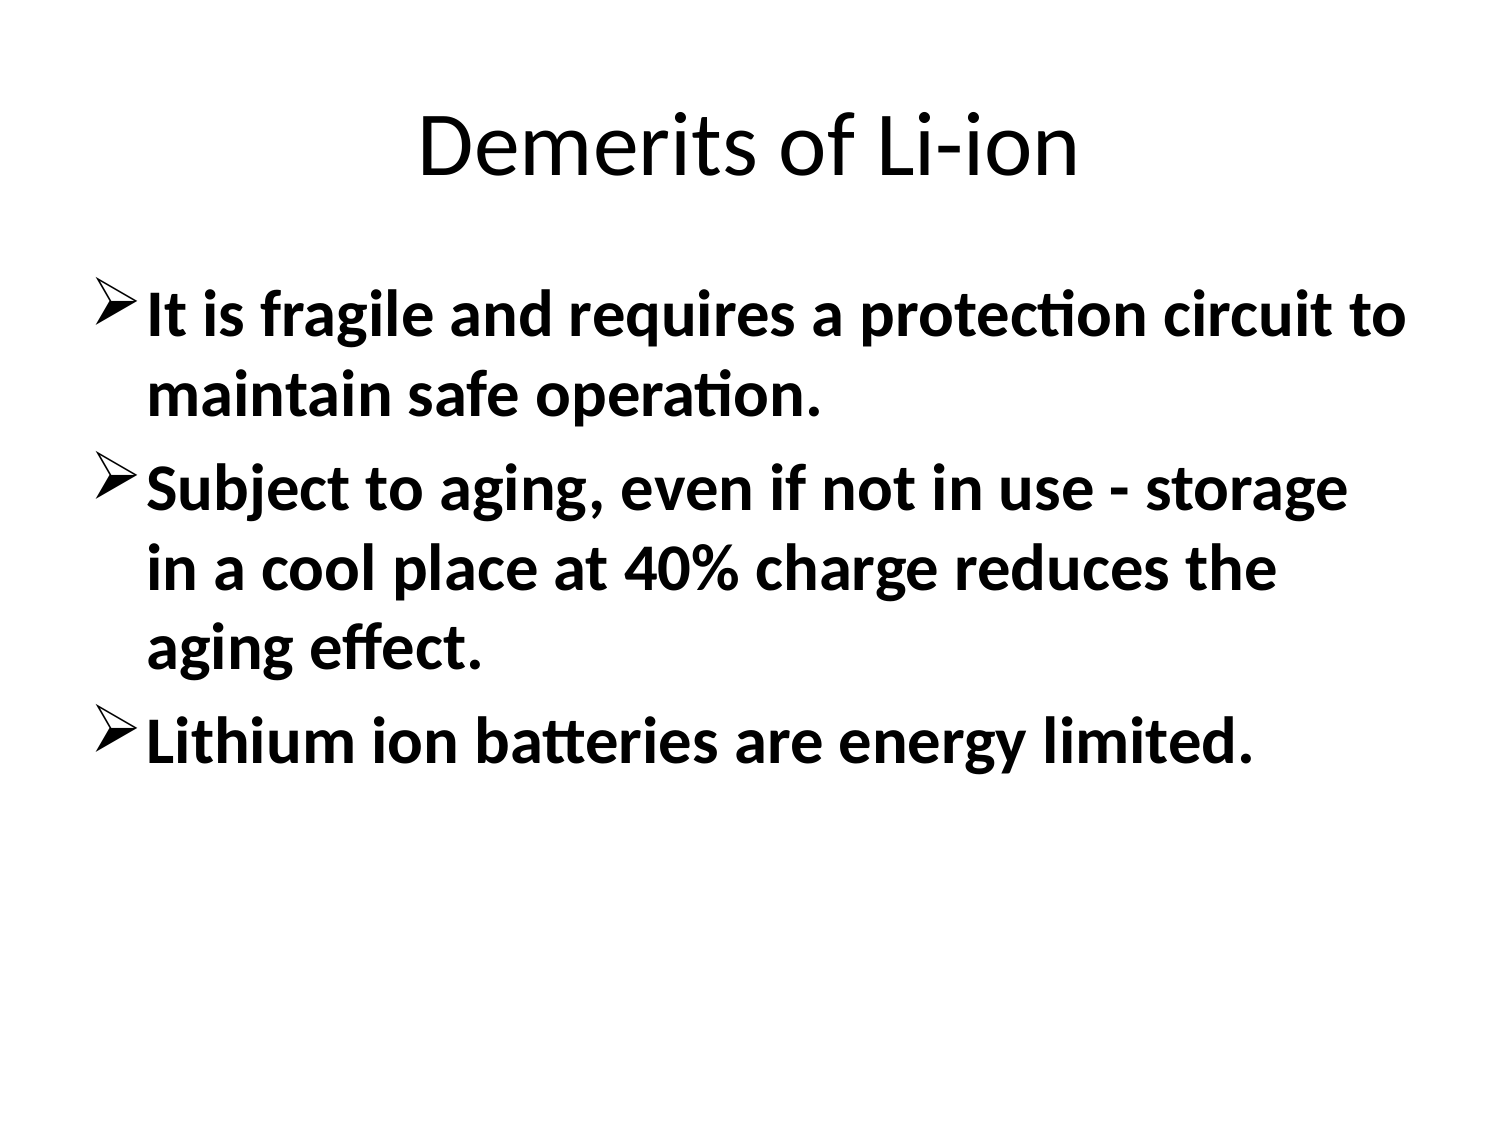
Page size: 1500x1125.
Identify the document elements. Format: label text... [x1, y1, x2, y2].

title Demerits of Li-ion [75, 45, 1425, 233]
list It is fragile and requires a protection circuit to maintain safe operation. Subject to aging, even if not in use - storage in a cool place at 40% charge reduces the aging effect. Lithium ion batteries are energy limited. [75, 262, 1425, 1005]
